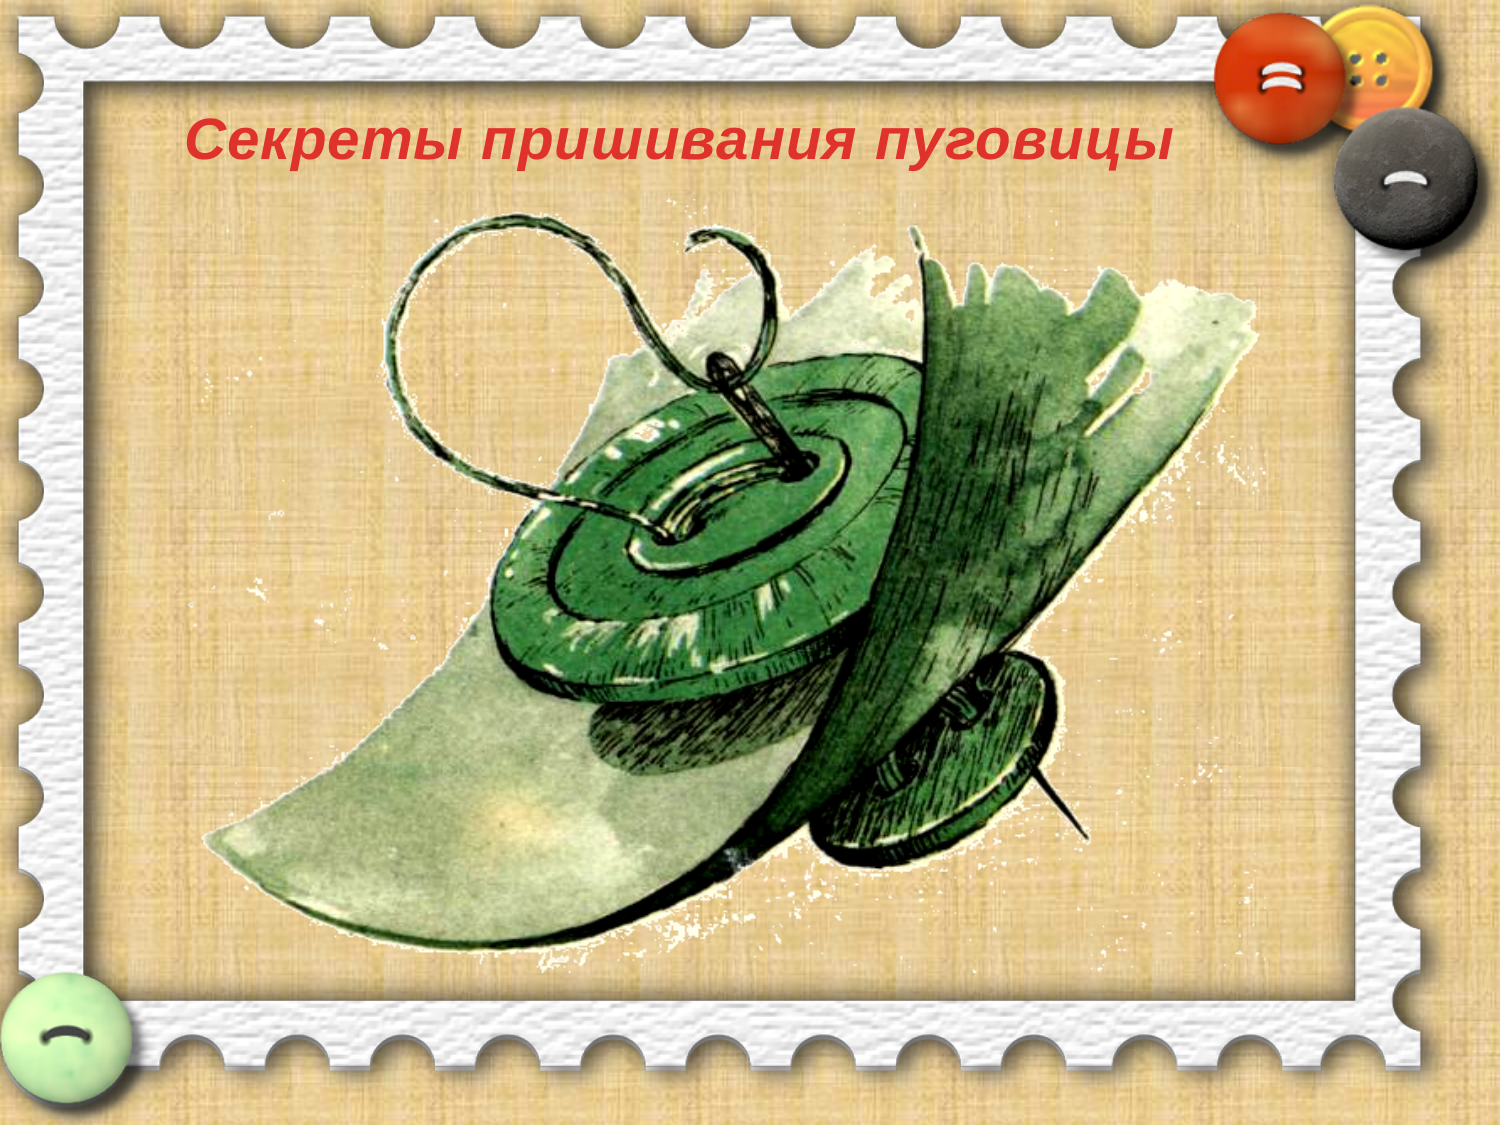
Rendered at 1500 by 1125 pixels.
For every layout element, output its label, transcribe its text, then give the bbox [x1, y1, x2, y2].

picture [0, 0, 1500, 1125]
text_box Секреты пришивания пуговицы [82, 93, 1278, 179]
